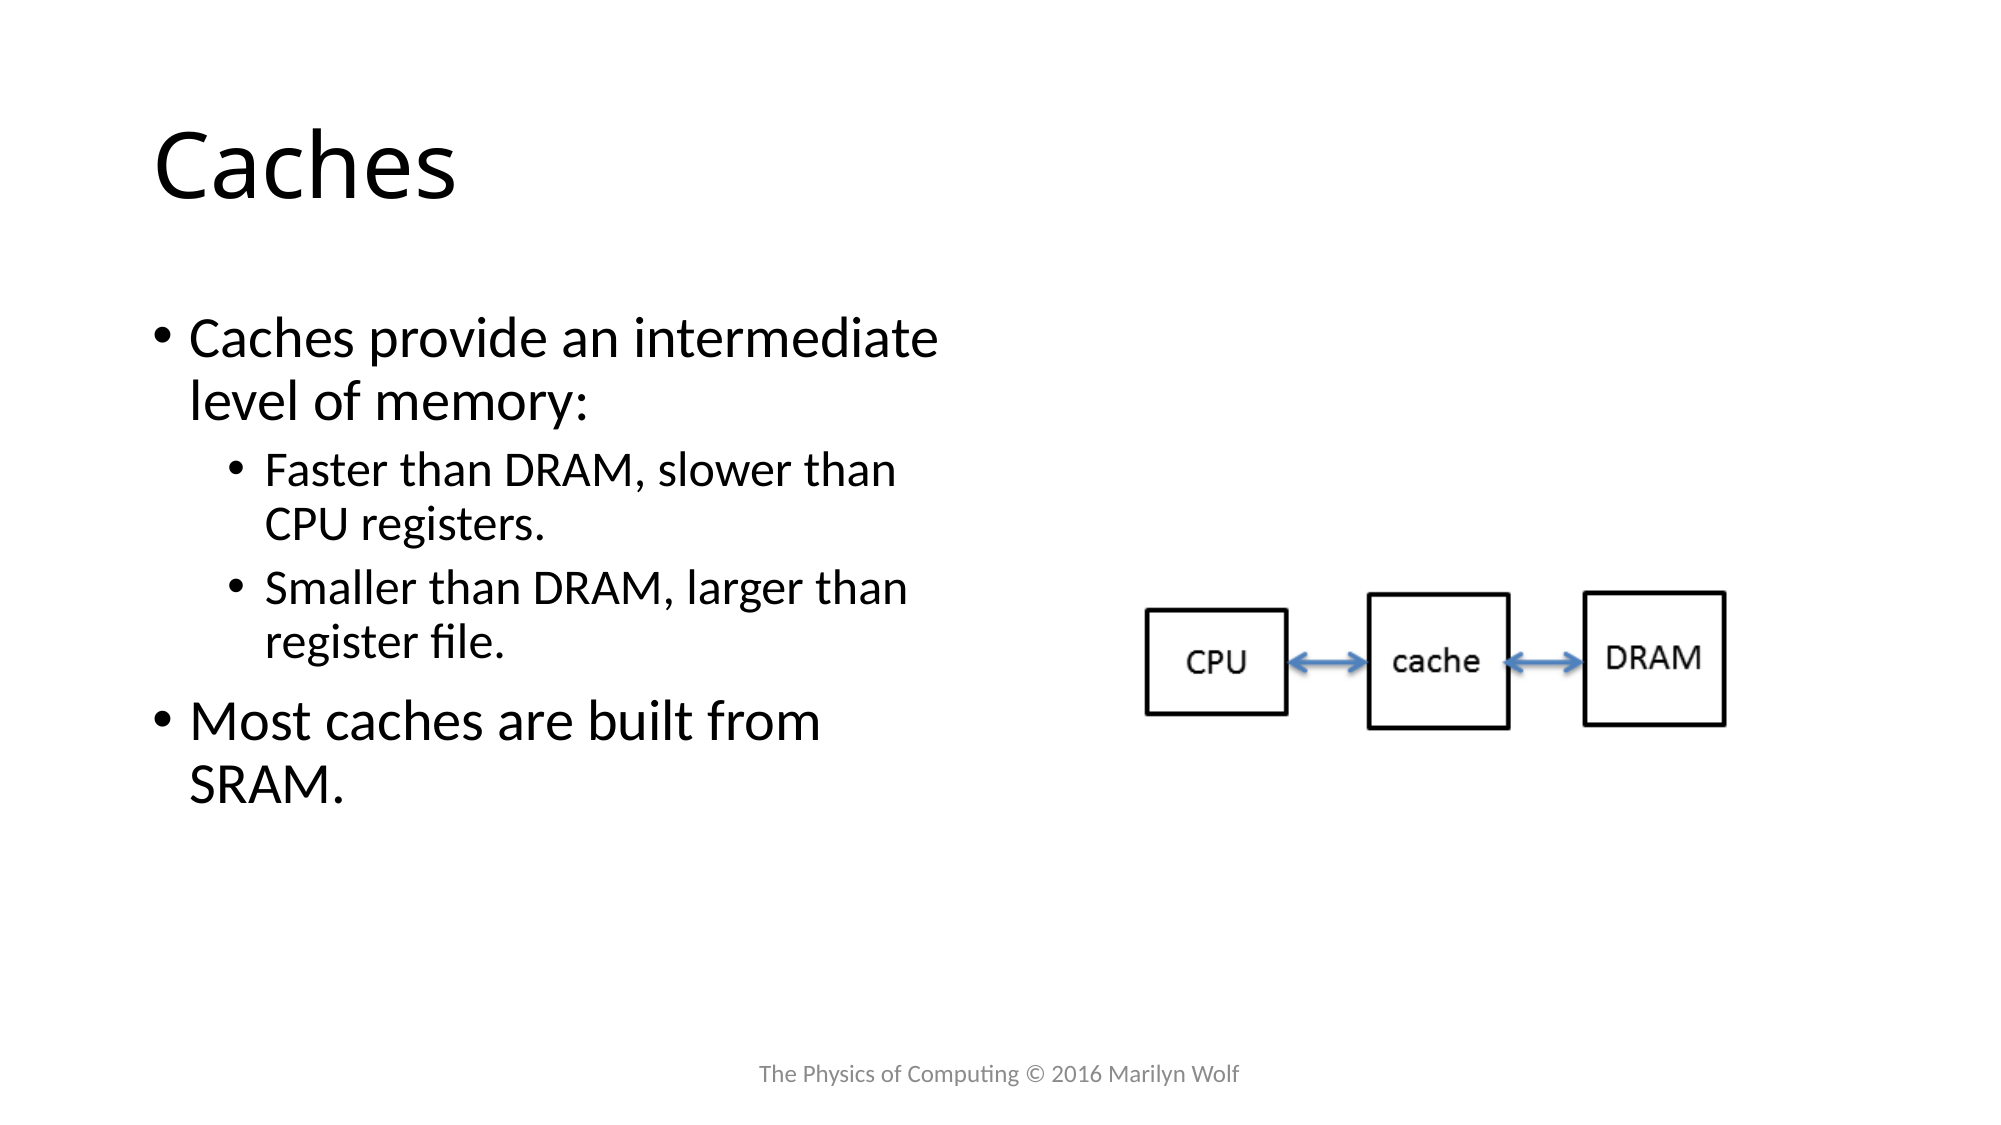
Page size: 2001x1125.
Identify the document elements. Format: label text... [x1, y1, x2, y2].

footer The Physics of Computing © 2016 Marilyn Wolf [662, 1042, 1338, 1103]
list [1106, 539, 1769, 773]
title Caches [137, 59, 1863, 278]
list Caches provide an intermediate level of memory: Faster than DRAM, slower than CPU registers. Smaller than DRAM, larger than register file. Most caches are built from SRAM. [137, 299, 988, 1014]
